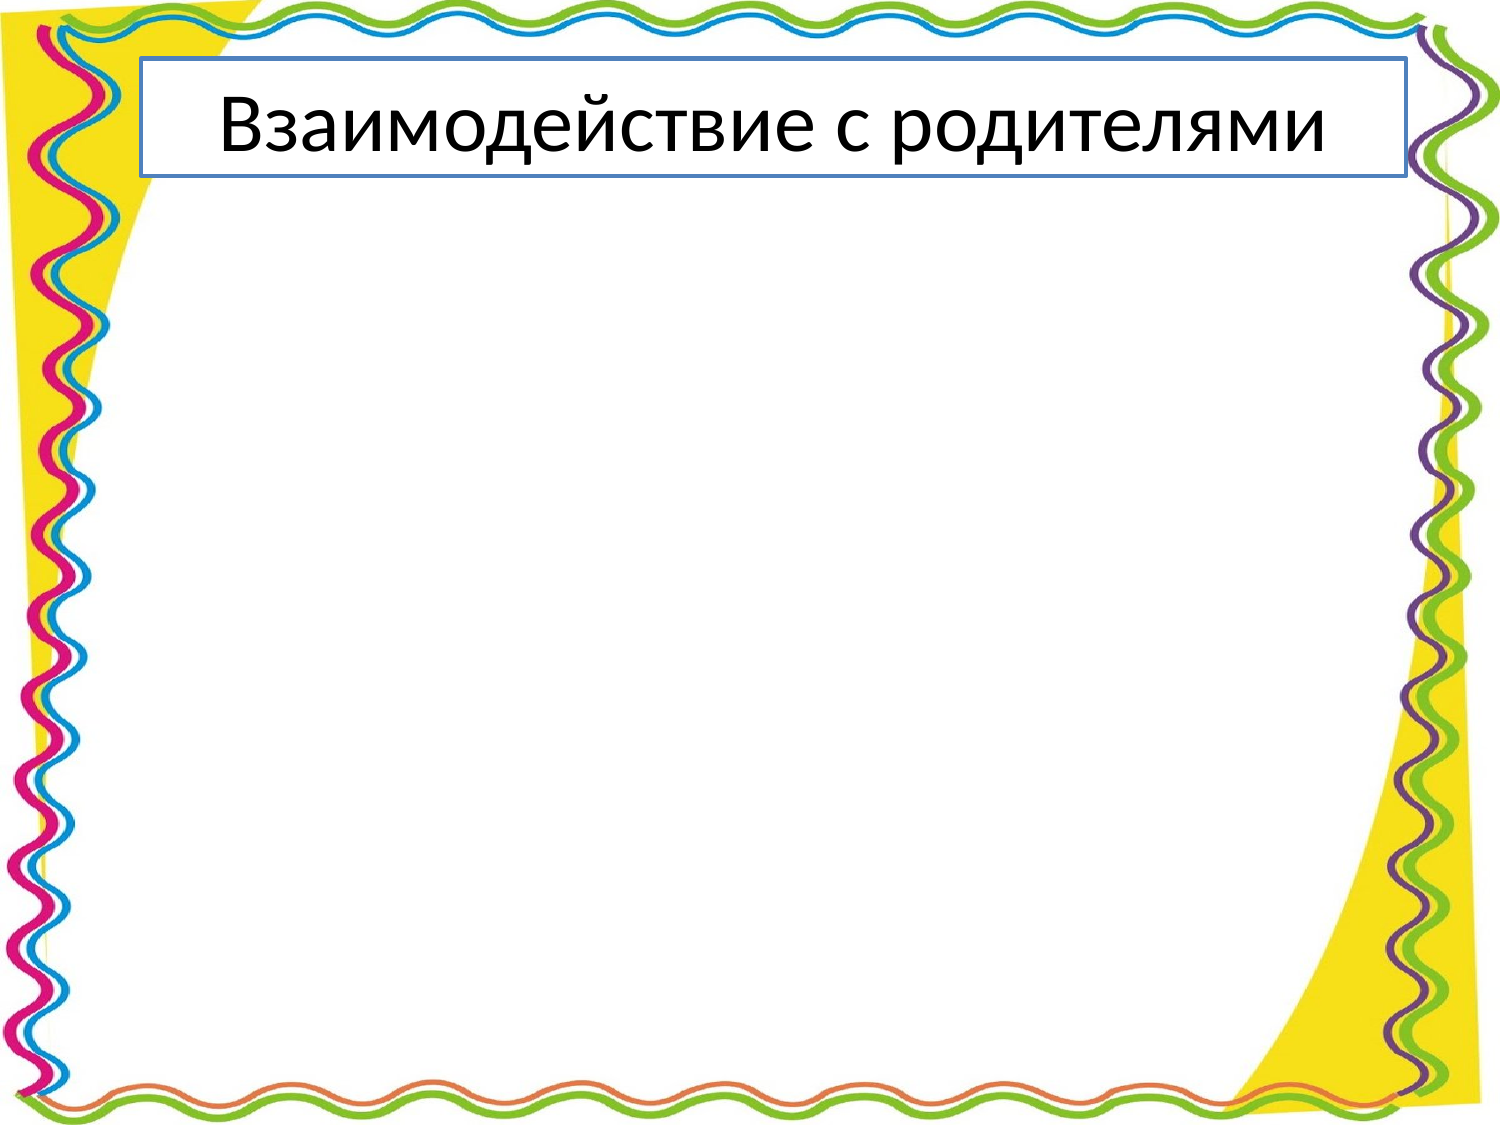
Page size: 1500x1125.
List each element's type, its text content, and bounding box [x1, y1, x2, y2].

title Взаимодействие с родителями [139, 56, 1408, 178]
picture [0, 0, 1500, 1125]
